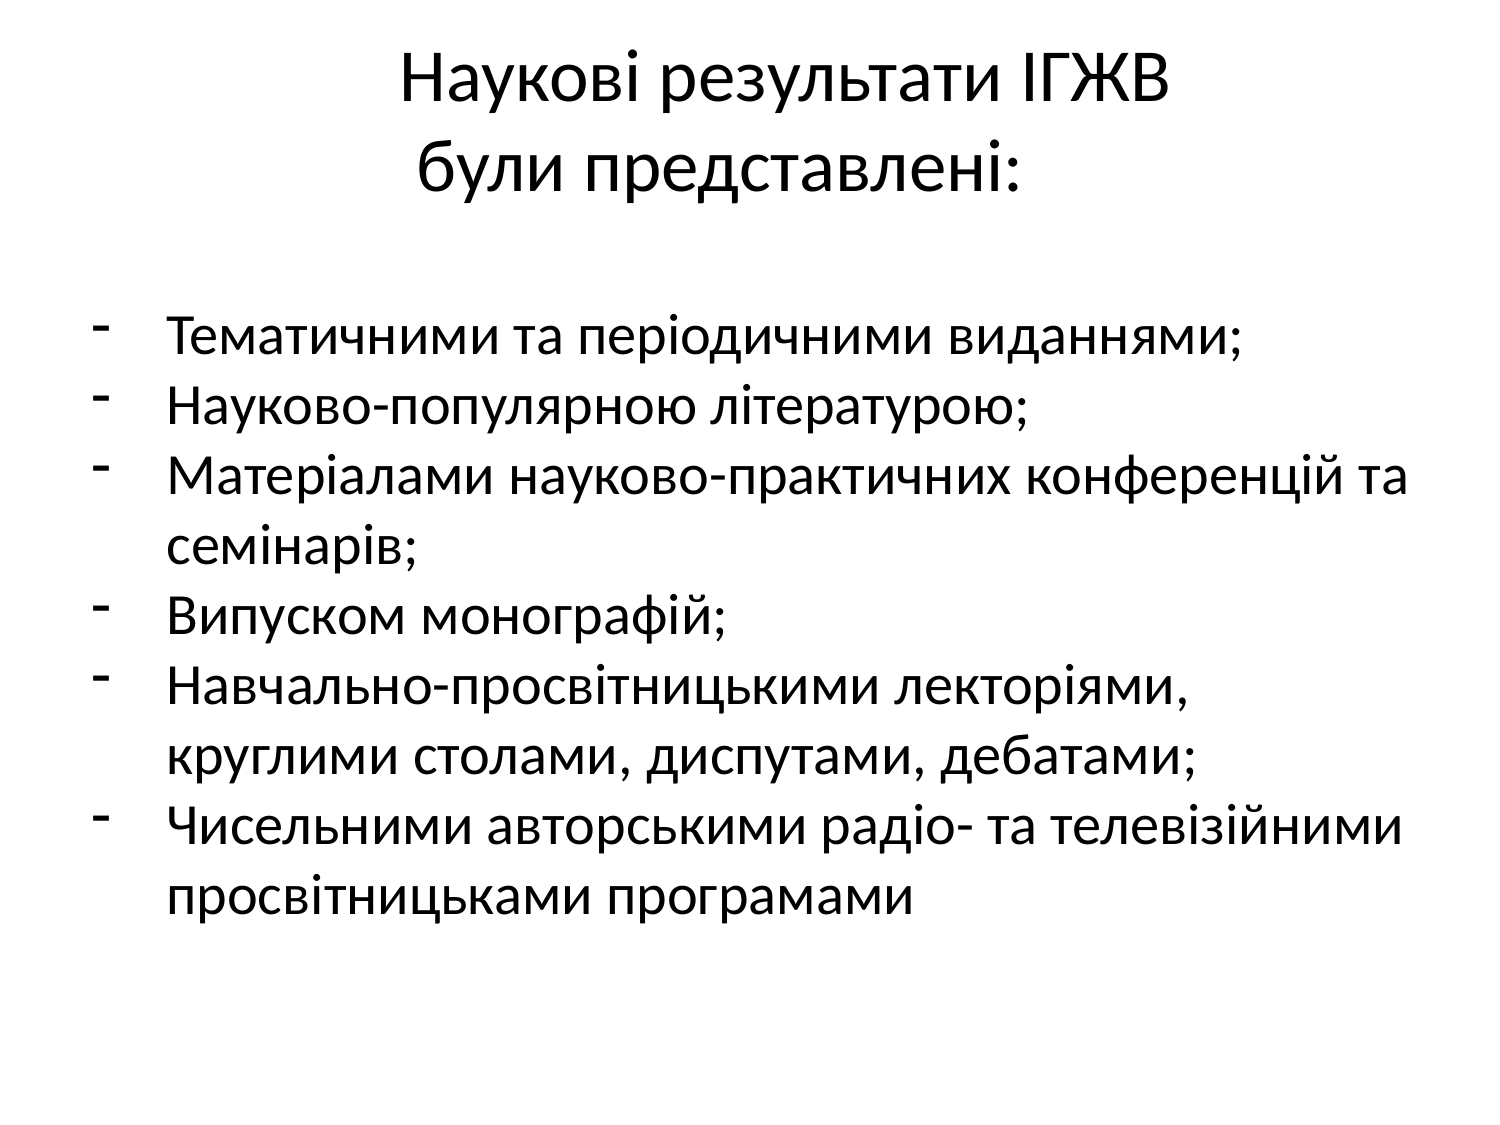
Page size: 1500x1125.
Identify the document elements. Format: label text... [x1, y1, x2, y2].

text_box Наукові результати ІГЖВ були представлені: Тематичними та періодичними виданнями; Науково-популярною літературою; Матеріалами науково-практичних конференцій та семінарів; Випуском монографій; Навчально-просвітницькими лекторіями, круглими столами, диспутами, дебатами; Чисельними авторськими радіо- та телевізійними просвітницьками програмами [76, 19, 1447, 934]
